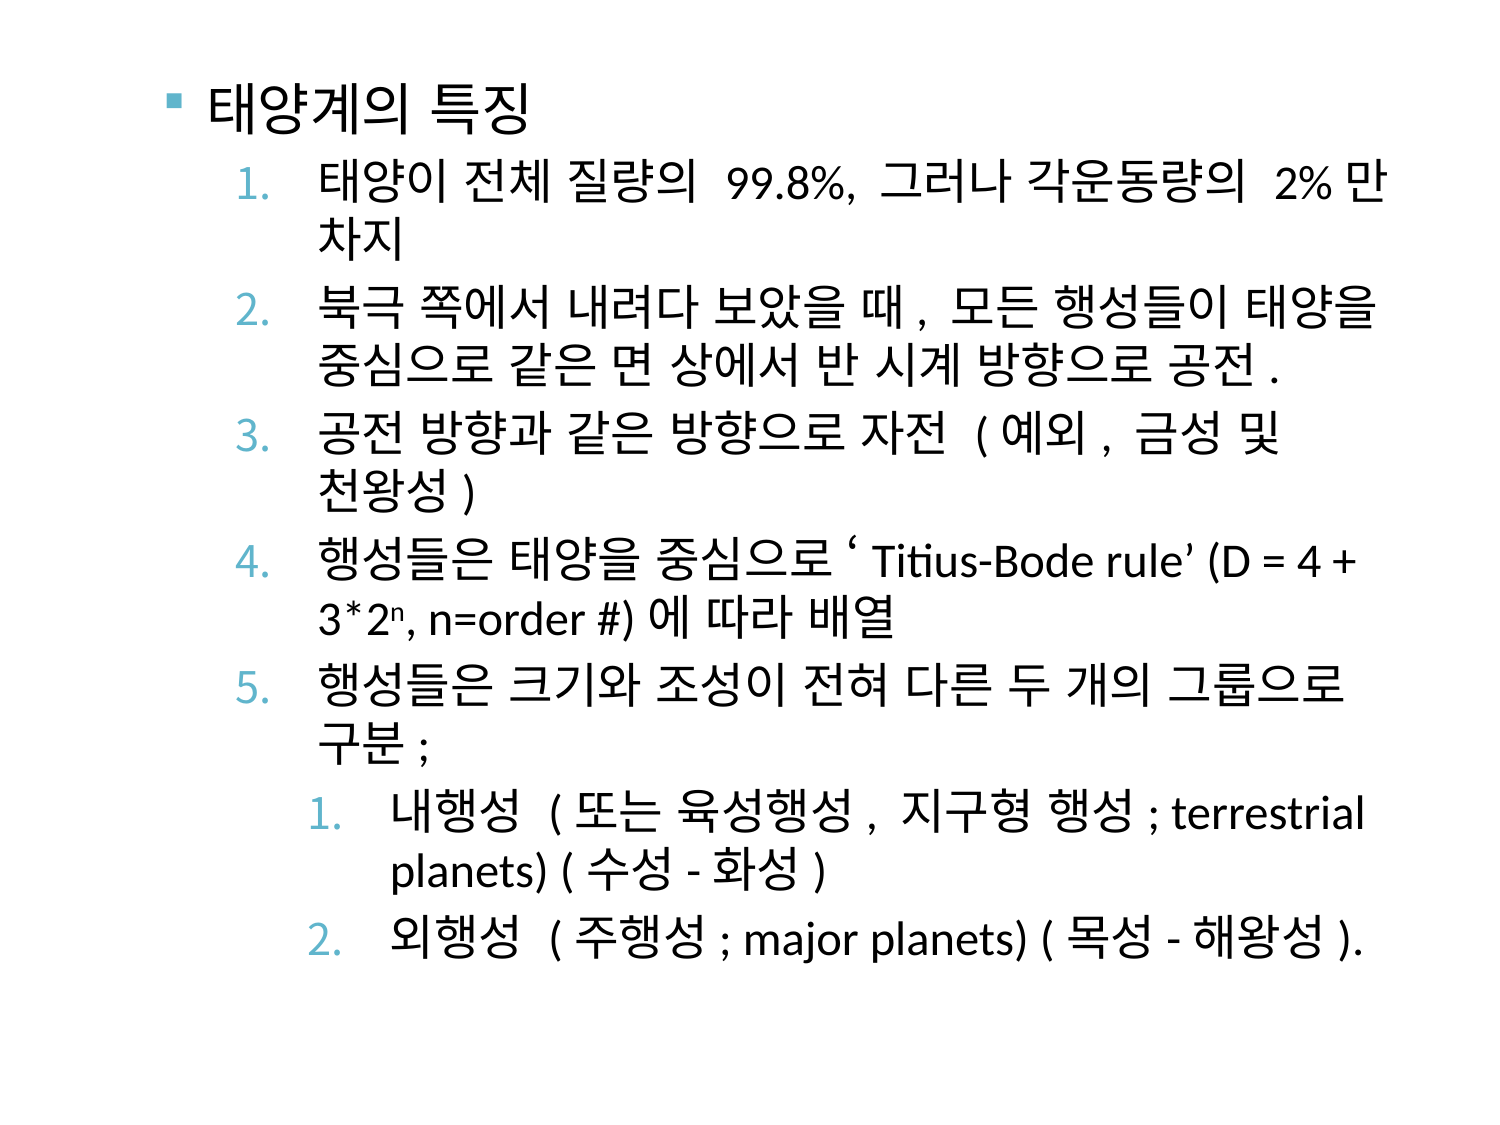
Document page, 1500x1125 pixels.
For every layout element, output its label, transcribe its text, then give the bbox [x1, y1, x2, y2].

text_box 태양계의 특징 태양이 전체 질량의 99.8%, 그러나 각운동량의 2%만 차지 북극 쪽에서 내려다 보았을 때, 모든 행성들이 태양을 중심으로 같은 면 상에서 반 시계 방향으로 공전. 공전 방향과 같은 방향으로 자전 (예외, 금성 및 천왕성) 행성들은 태양을 중심으로 ‘Titius-Bode rule’ (D = 4 + 3*2n, n=order #)에 따라 배열 행성들은 크기와 조성이 전혀 다른 두 개의 그룹으로 구분; 내행성 (또는 육성행성, 지구형 행성; terrestrial planets) (수성-화성) 외행성 (주행성; major planets) (목성-해왕성). [74, 66, 1425, 1071]
